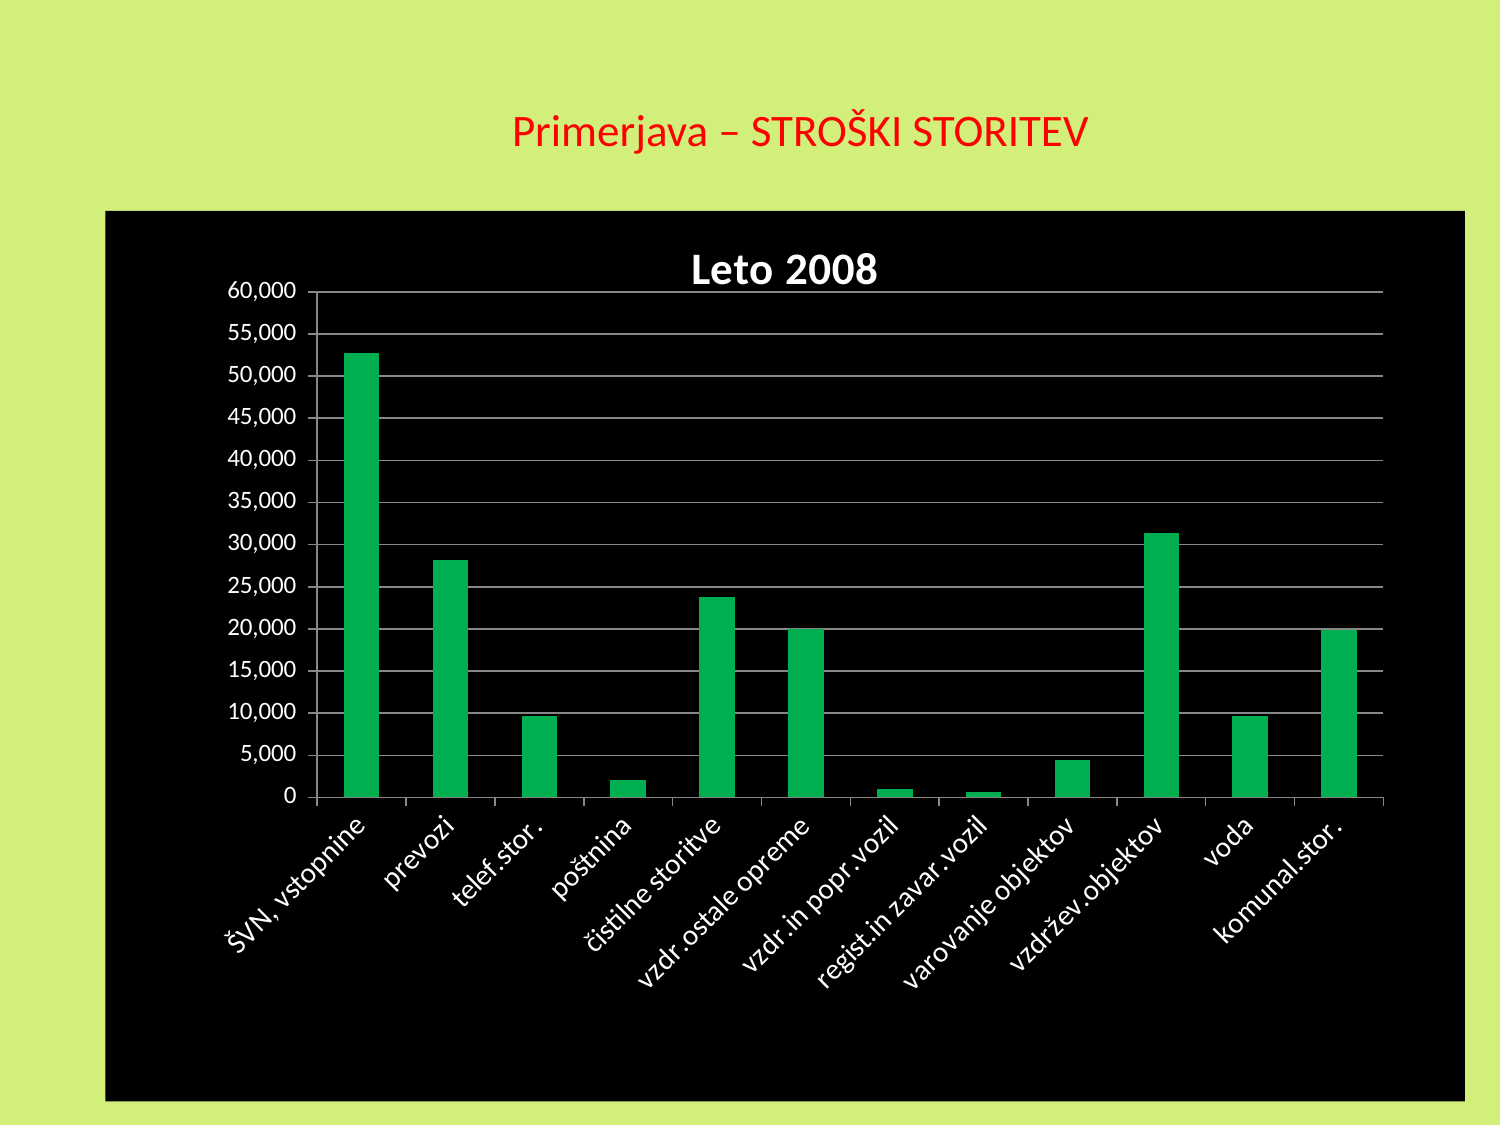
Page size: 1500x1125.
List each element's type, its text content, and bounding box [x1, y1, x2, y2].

chart [105, 210, 1466, 1102]
title Primerjava – STROŠKI STORITEV [234, 93, 1388, 209]
